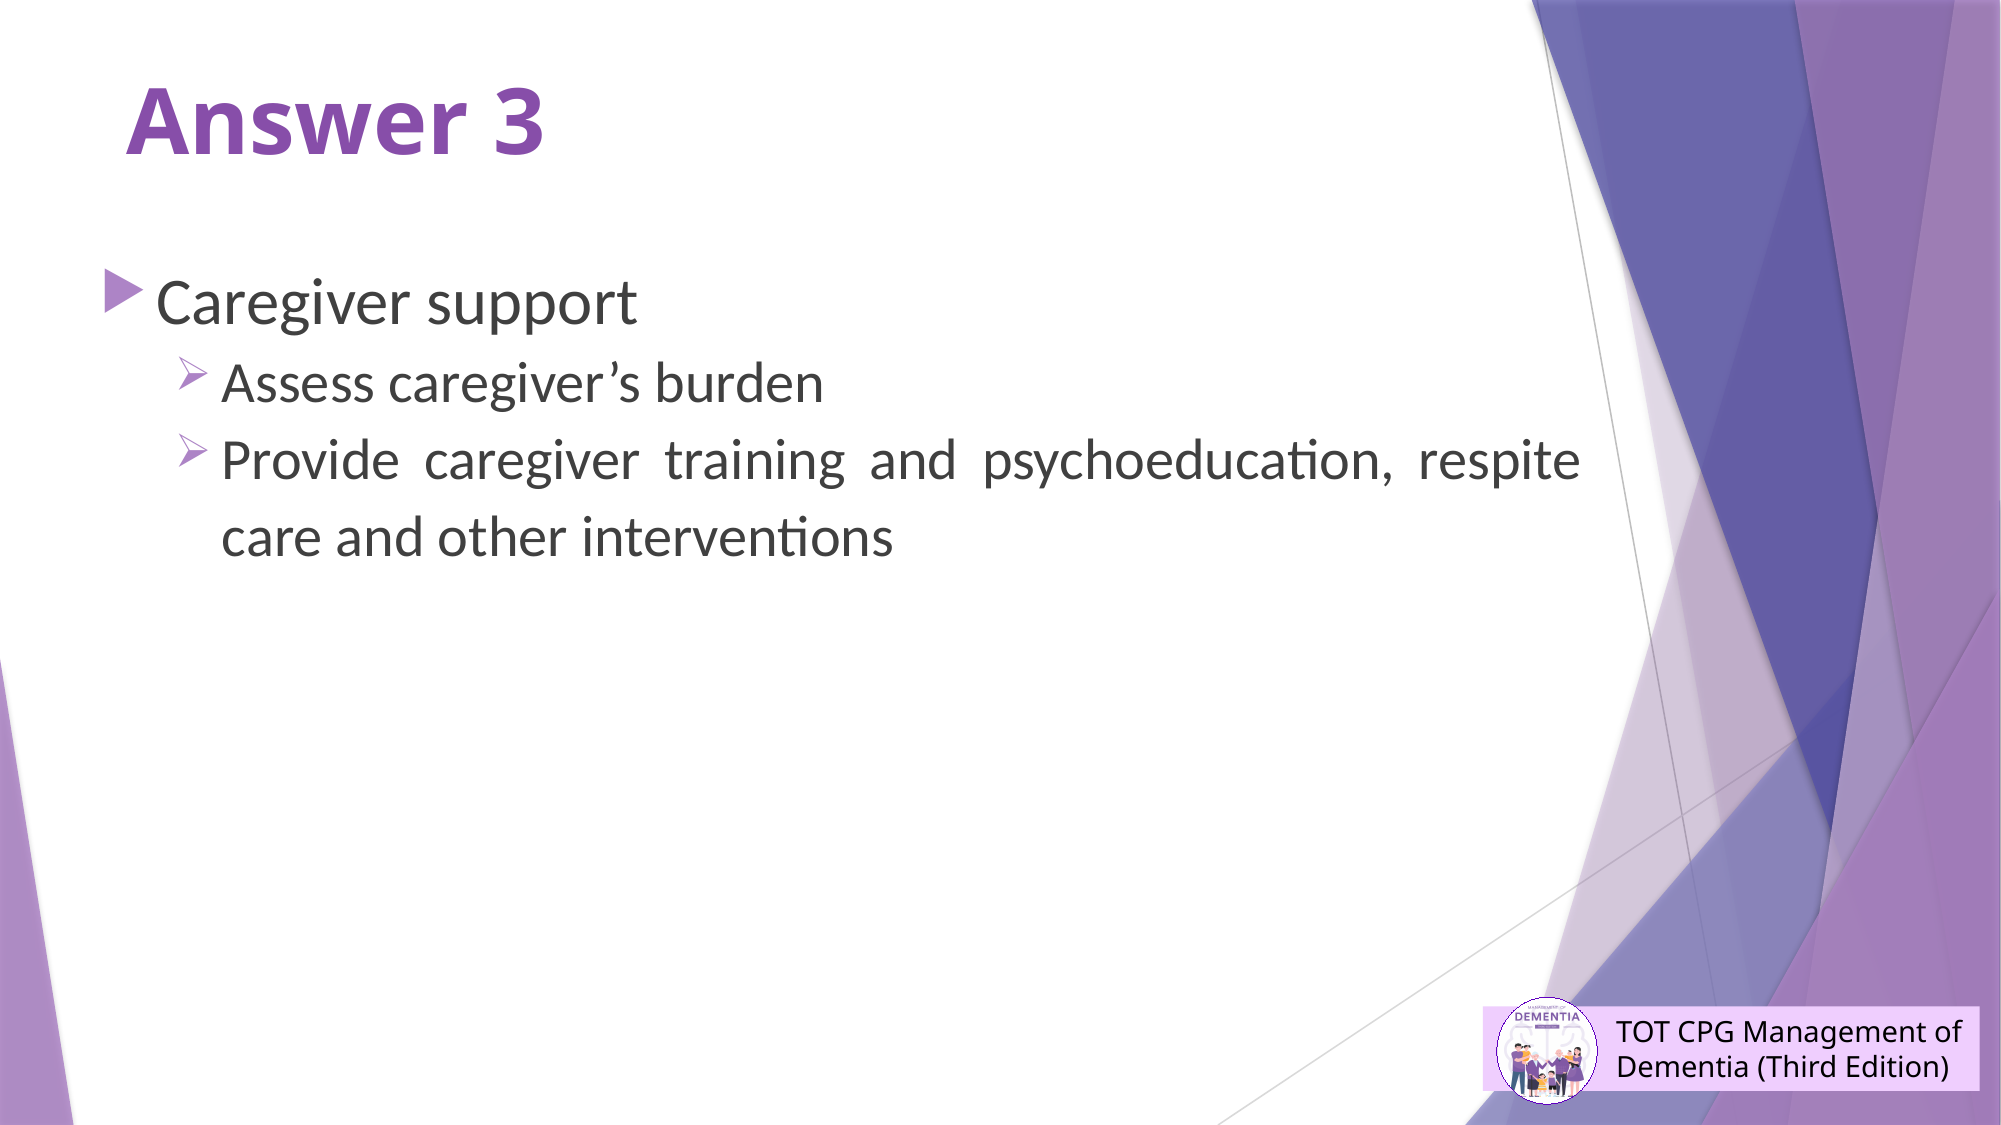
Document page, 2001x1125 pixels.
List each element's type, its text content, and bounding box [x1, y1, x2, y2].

list Caregiver support Assess caregiver’s burden Provide caregiver training and psychoeducation, respite care and other interventions [84, 242, 1598, 1039]
title Answer 3 [111, 55, 1522, 242]
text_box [1482, 996, 1981, 1105]
